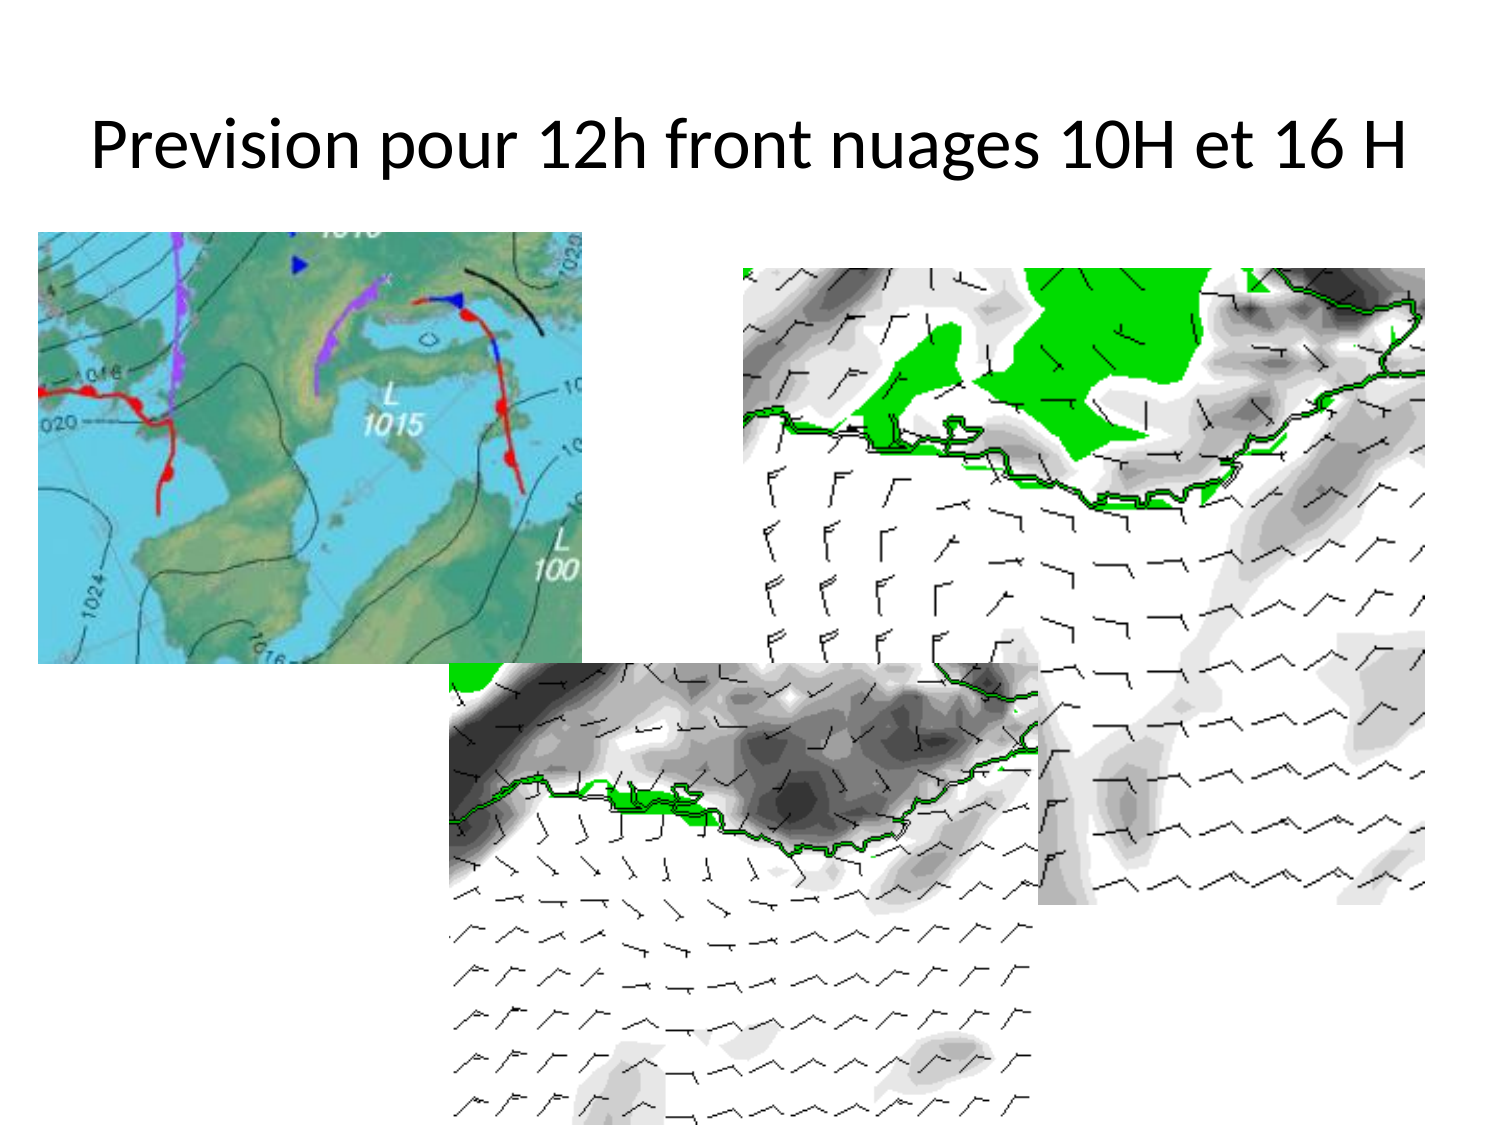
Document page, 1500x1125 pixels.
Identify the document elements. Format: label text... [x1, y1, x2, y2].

picture [37, 232, 1426, 1125]
title Prevision pour 12h front nuages 10H et 16 H [75, 45, 1425, 233]
